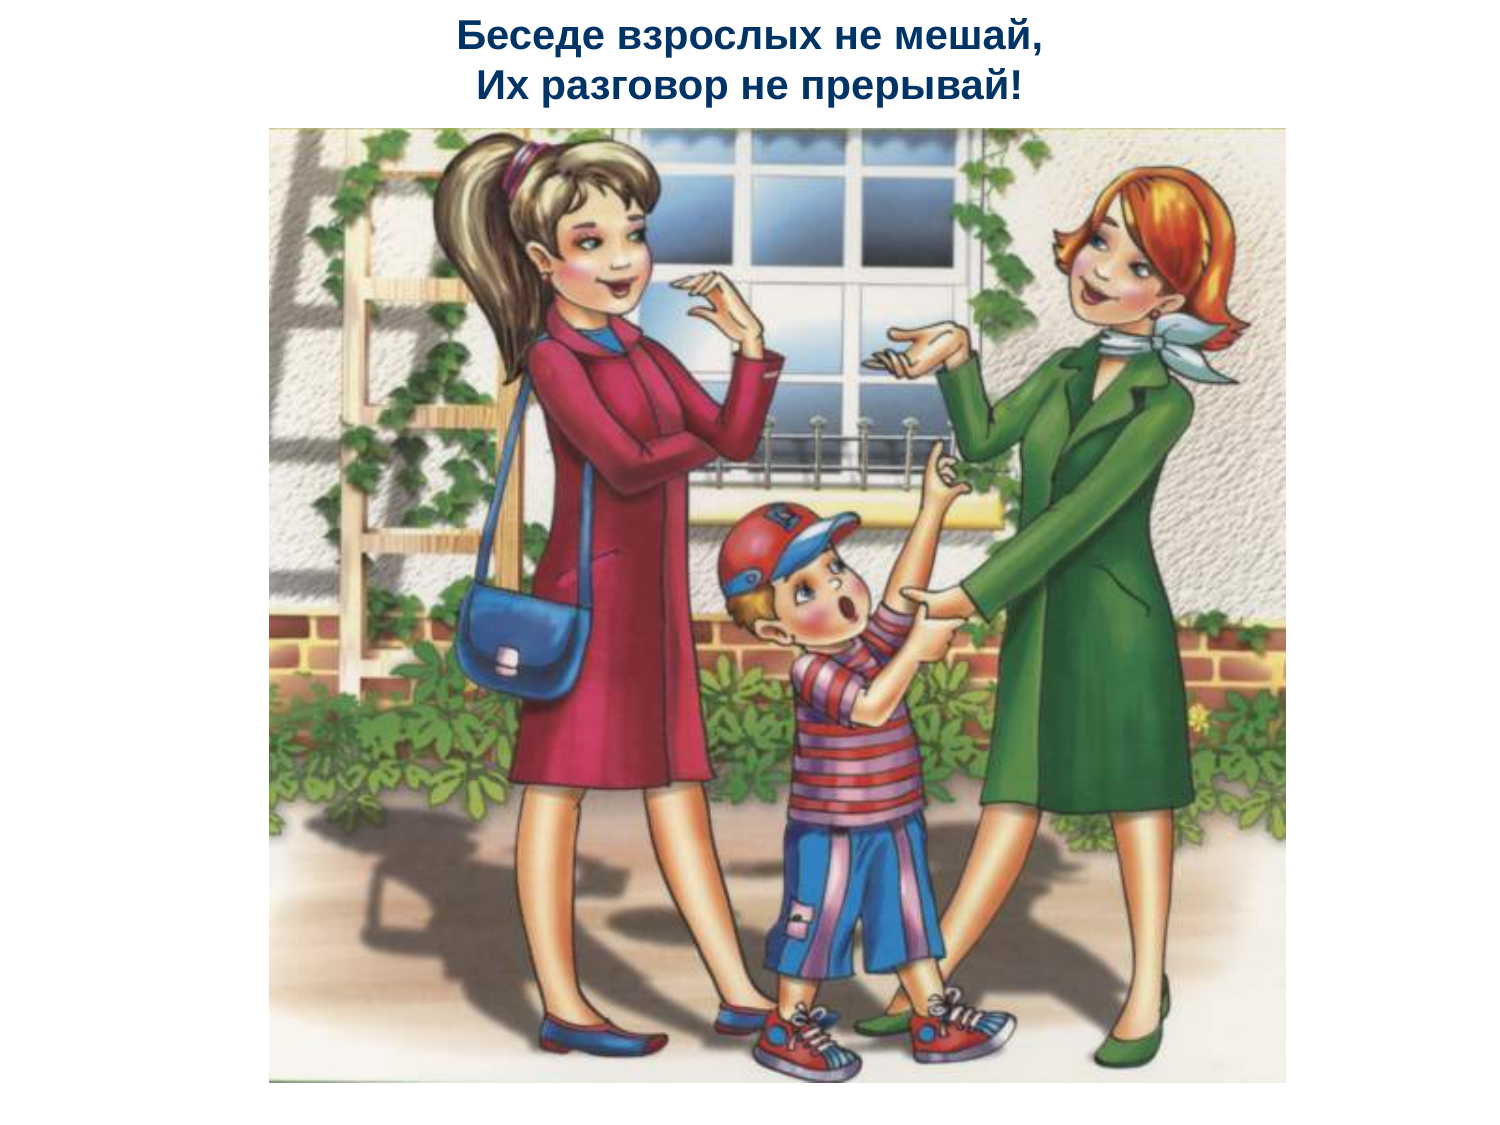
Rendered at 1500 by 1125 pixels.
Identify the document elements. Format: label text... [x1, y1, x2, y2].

picture [269, 128, 1287, 1083]
text_box Беседе взрослых не мешай, Их разговор не прерывай! [0, 0, 1500, 116]
